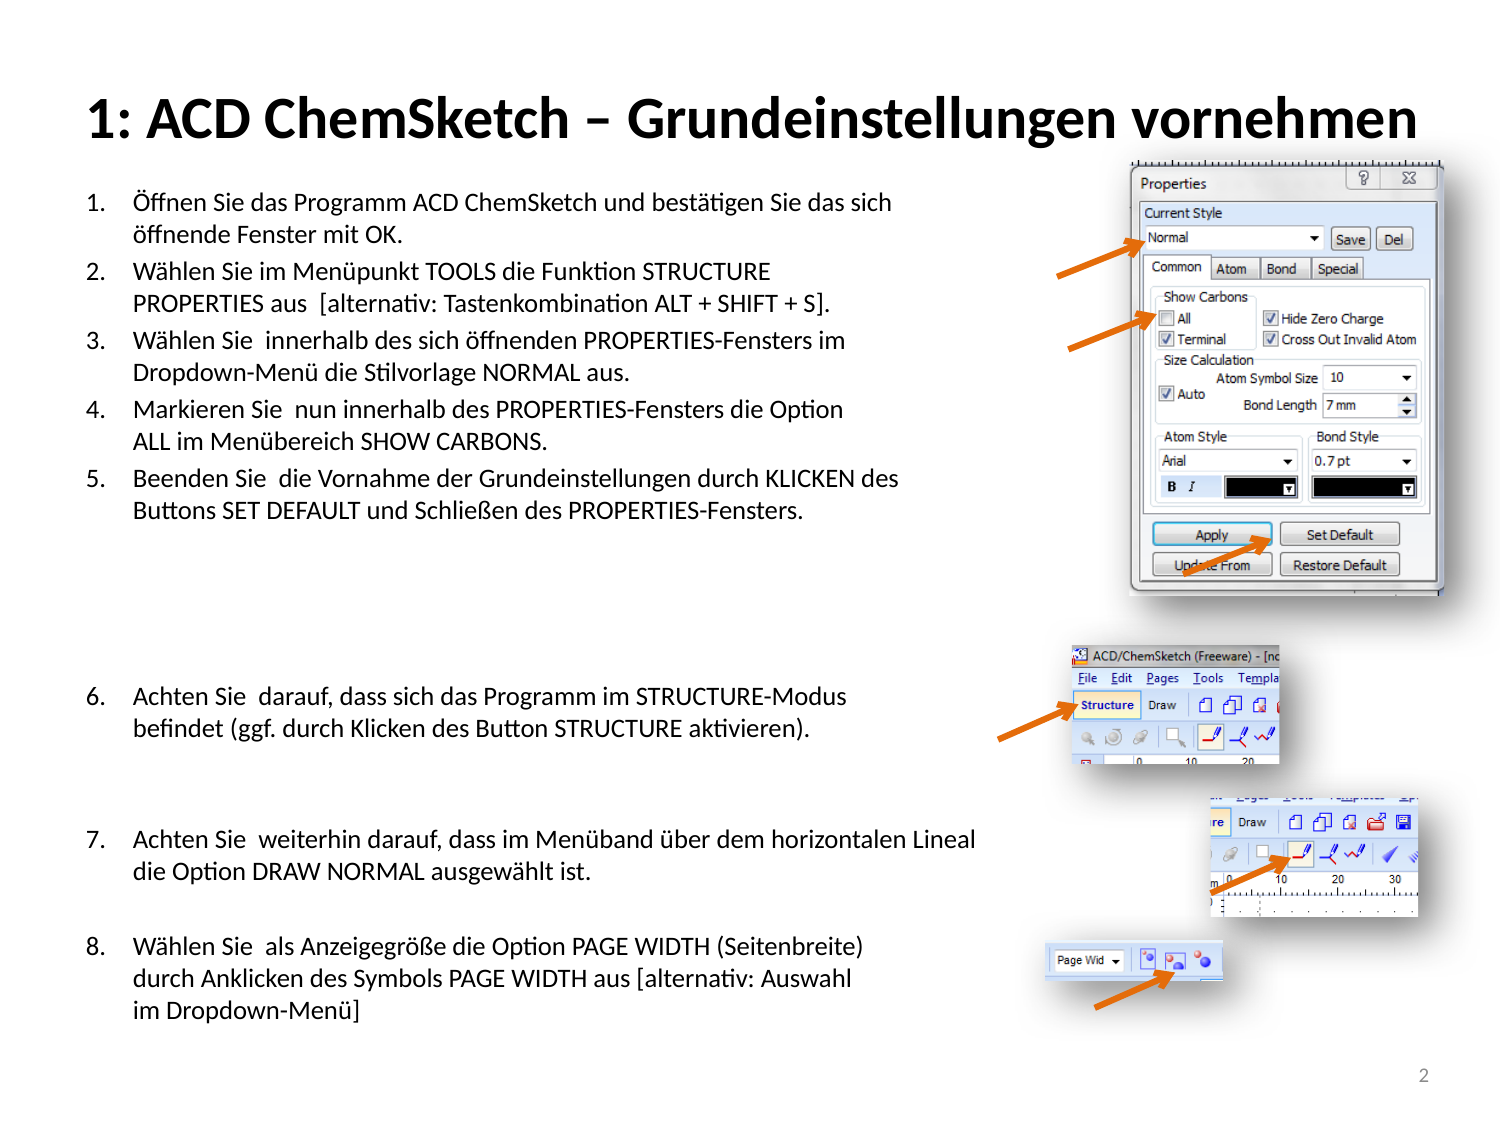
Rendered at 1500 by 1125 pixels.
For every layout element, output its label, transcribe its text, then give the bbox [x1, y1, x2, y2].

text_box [1045, 940, 1223, 1009]
slide_number 2 [1311, 1051, 1430, 1087]
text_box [1056, 160, 1445, 596]
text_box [1210, 798, 1419, 917]
title 1: ACD ChemSketch – Grundeinstellungen vornehmen [70, 70, 1500, 160]
list Öffnen Sie das Programm ACD ChemSketch und bestätigen Sie das sich öffnende Fenster mit OK. Wählen Sie im Menüpunkt TOOLS die Funktion STRUCTURE PROPERTIES aus [alternativ: Tastenkombination ALT + SHIFT + S]. Wählen Sie innerhalb des sich öffnenden PROPERTIES-Fensters im Dropdown-Menü die Stilvorlage NORMAL aus. Markieren Sie nun innerhalb des PROPERTIES-Fensters die Option ALL im Menübereich SHOW CARBONS. Beenden Sie die Vornahme der Grundeinstellungen durch KLICKEN des Buttons SET DEFAULT und Schließen des PROPERTIES-Fensters. Achten Sie darauf, dass sich das Programm im STRUCTURE-Modus befindet (ggf. durch Klicken des Button STRUCTURE aktivieren). Achten Sie weiterhin darauf, dass im Menüband über dem horizontalen Lineal die Option DRAW NORMAL ausgewählt ist. Wählen Sie als Anzeigegröße die Option PAGE WIDTH (Seitenbreite) durch Anklicken des Symbols PAGE WIDTH aus [alternativ: Auswahl im Dropdown-Menü] [70, 177, 1430, 1043]
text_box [997, 644, 1280, 764]
